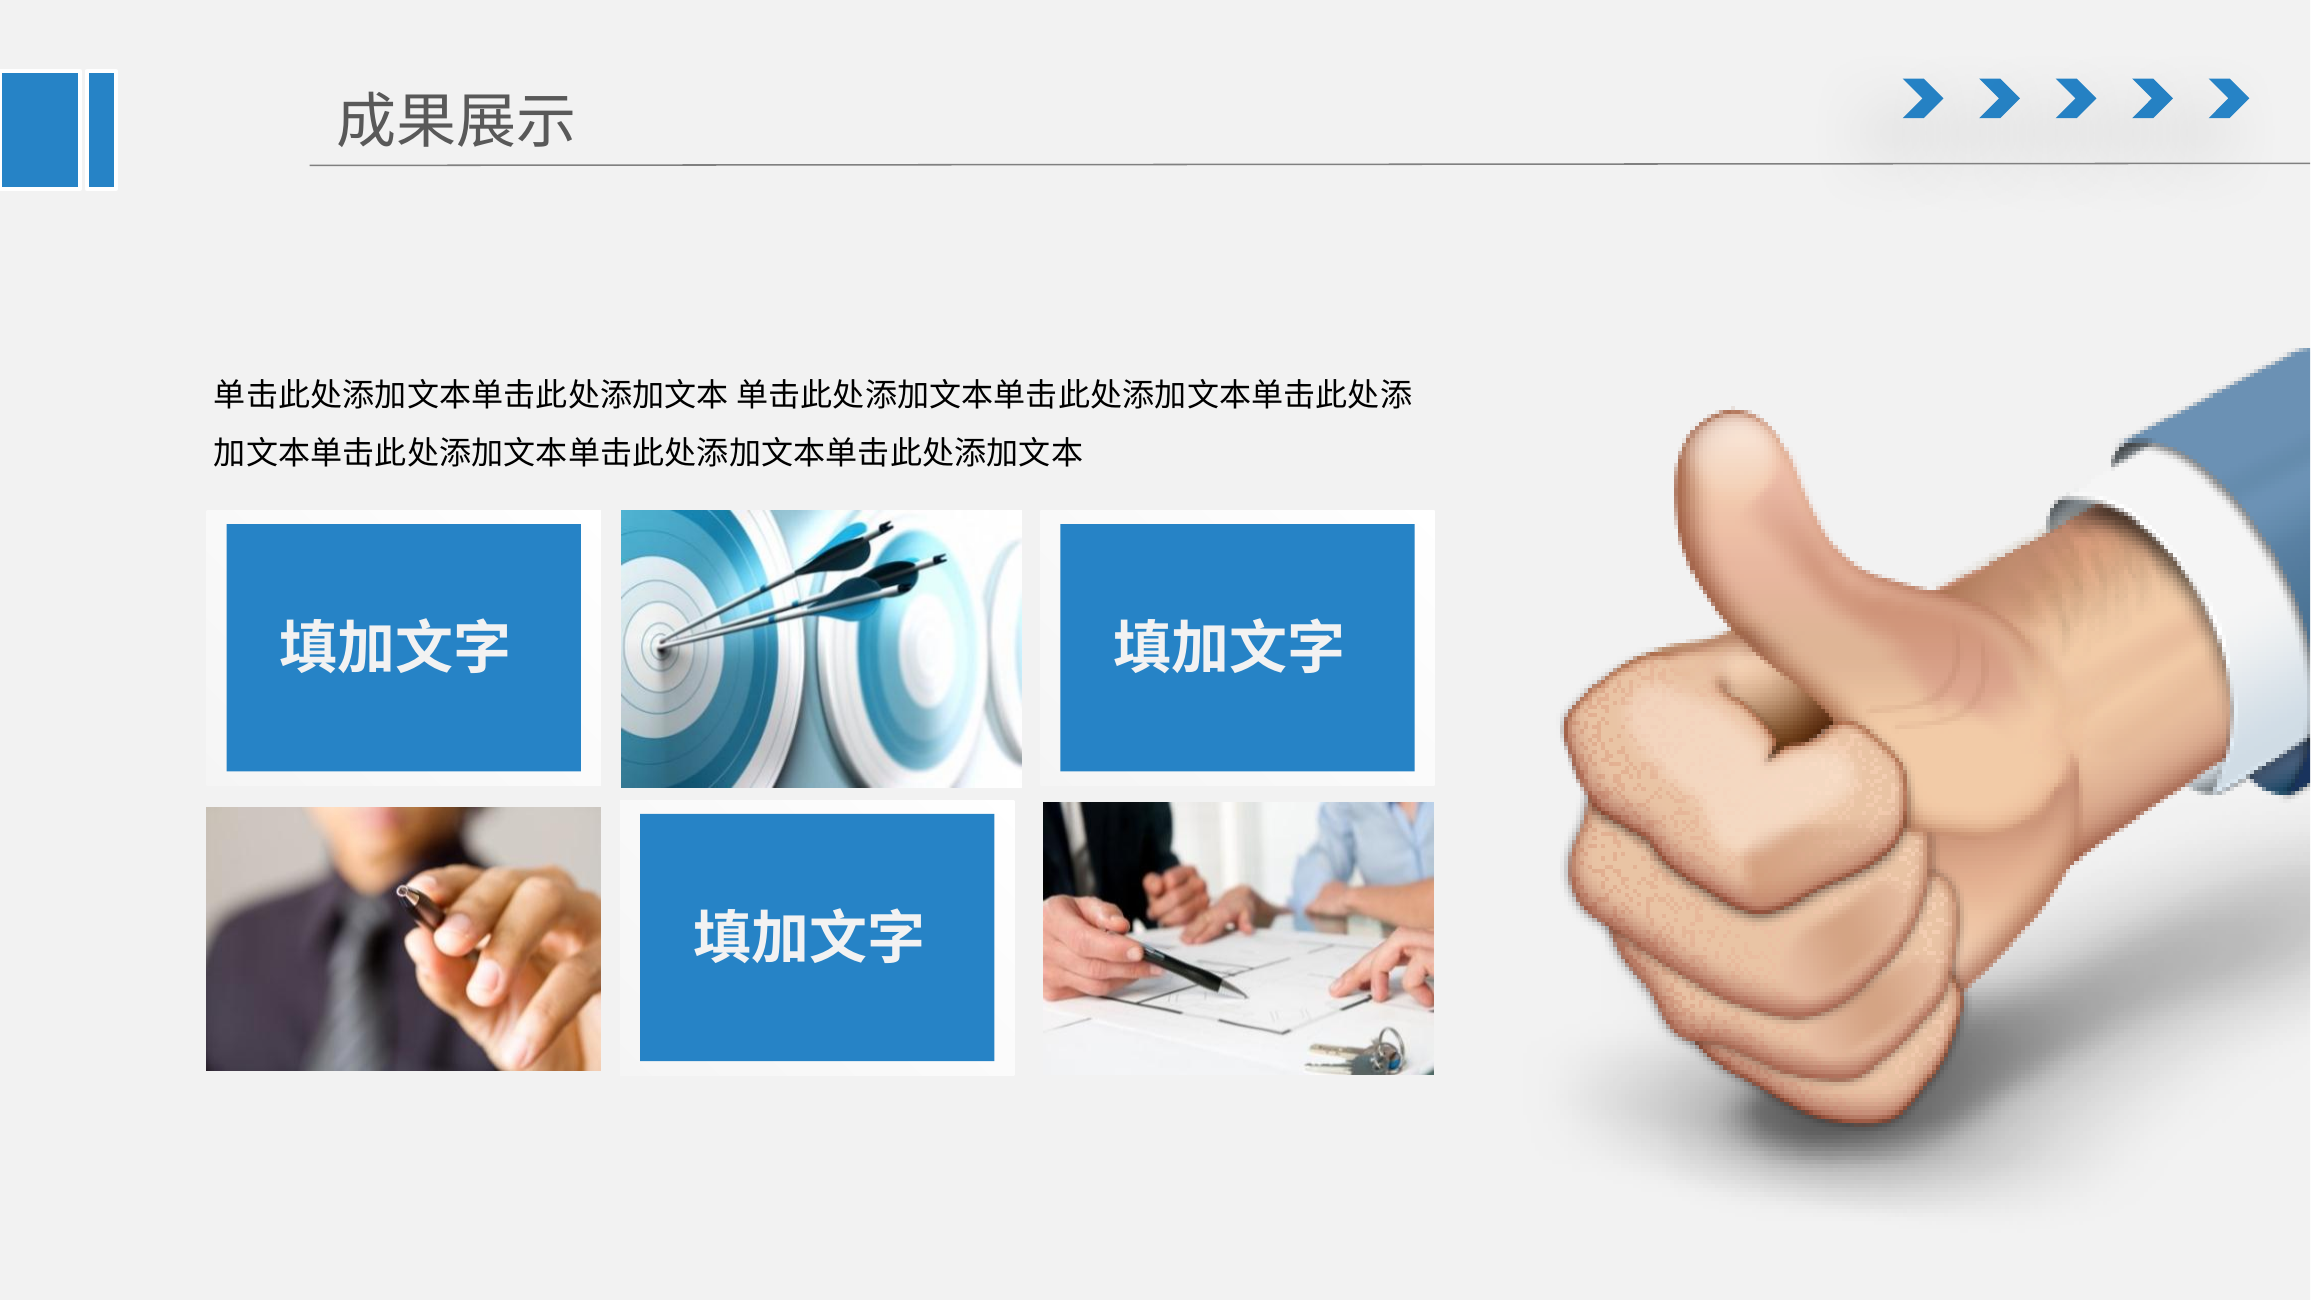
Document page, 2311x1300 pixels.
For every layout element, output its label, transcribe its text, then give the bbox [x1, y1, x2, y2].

text_box 单击此处添加文本单击此处添加文本 单击此处添加文本单击此处添加文本单击此处添加文本单击此处添加文本单击此处添加文本单击此处添加文本 [194, 345, 1465, 481]
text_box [619, 799, 1015, 1076]
picture [206, 807, 602, 1071]
title 成果展示 [316, 70, 1119, 166]
picture [1043, 802, 1434, 1076]
picture [1498, 230, 2311, 1279]
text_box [1040, 509, 1435, 786]
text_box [206, 509, 602, 786]
picture [620, 509, 1022, 788]
